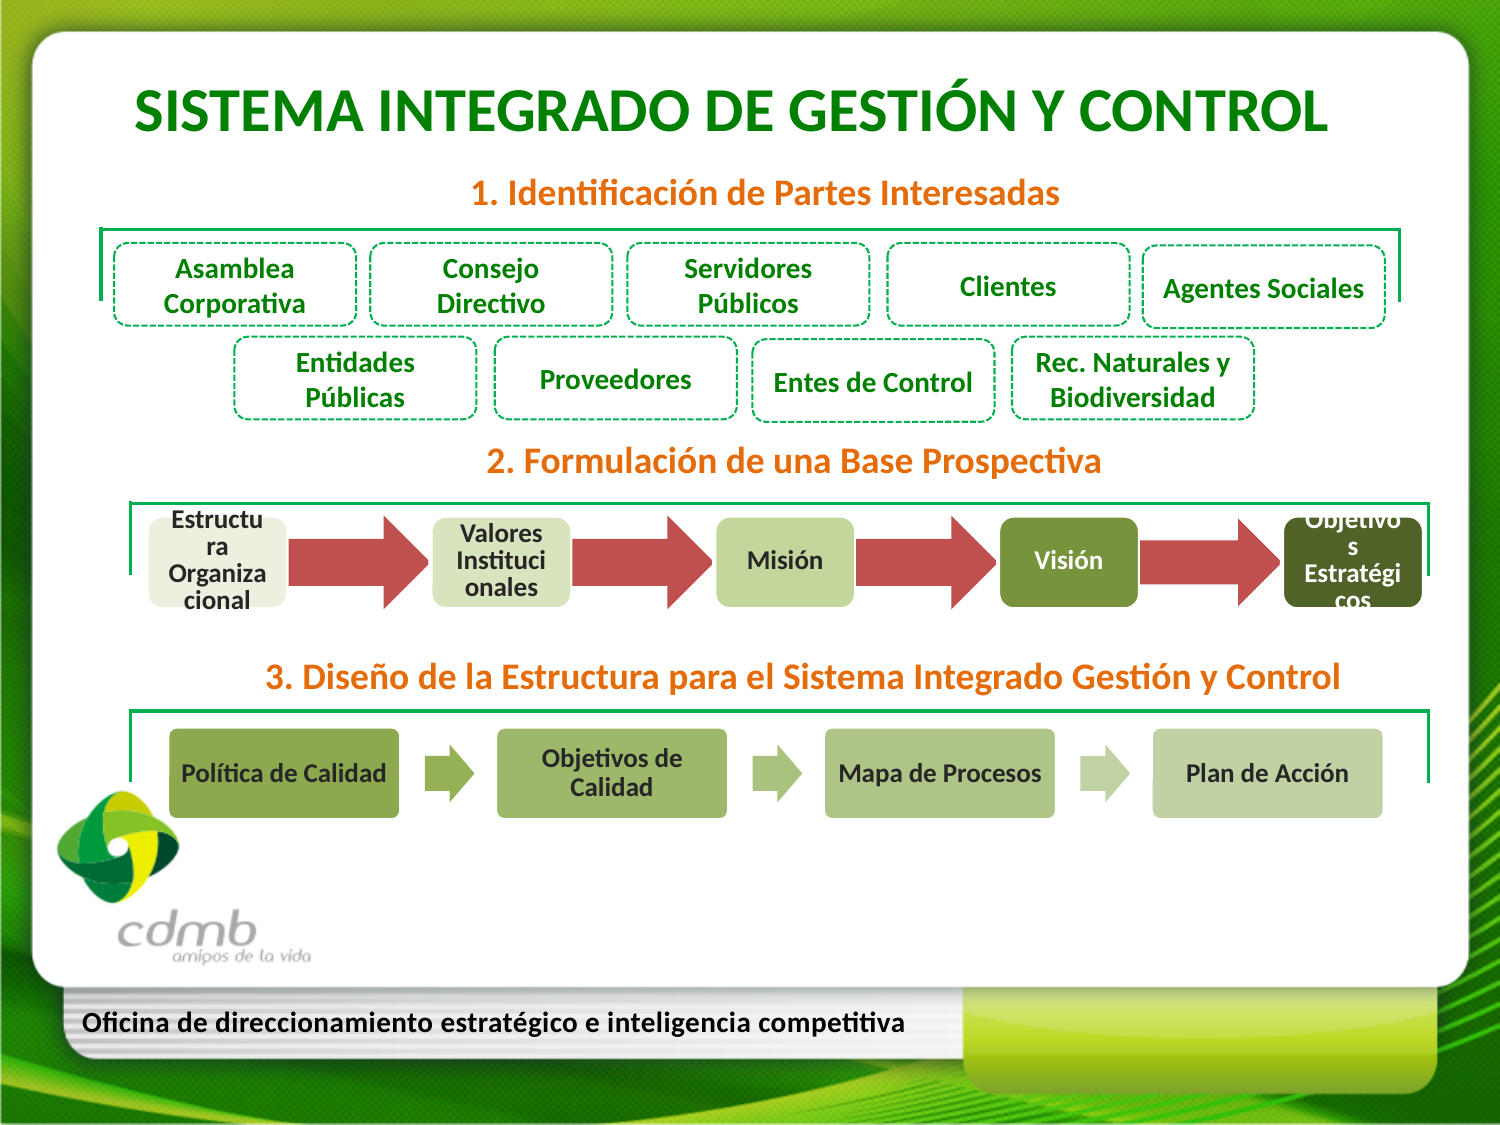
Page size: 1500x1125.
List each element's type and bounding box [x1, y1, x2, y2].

picture [0, 0, 1500, 1125]
text_box [130, 428, 1430, 610]
text_box [130, 644, 1430, 821]
text_box [100, 160, 1401, 423]
